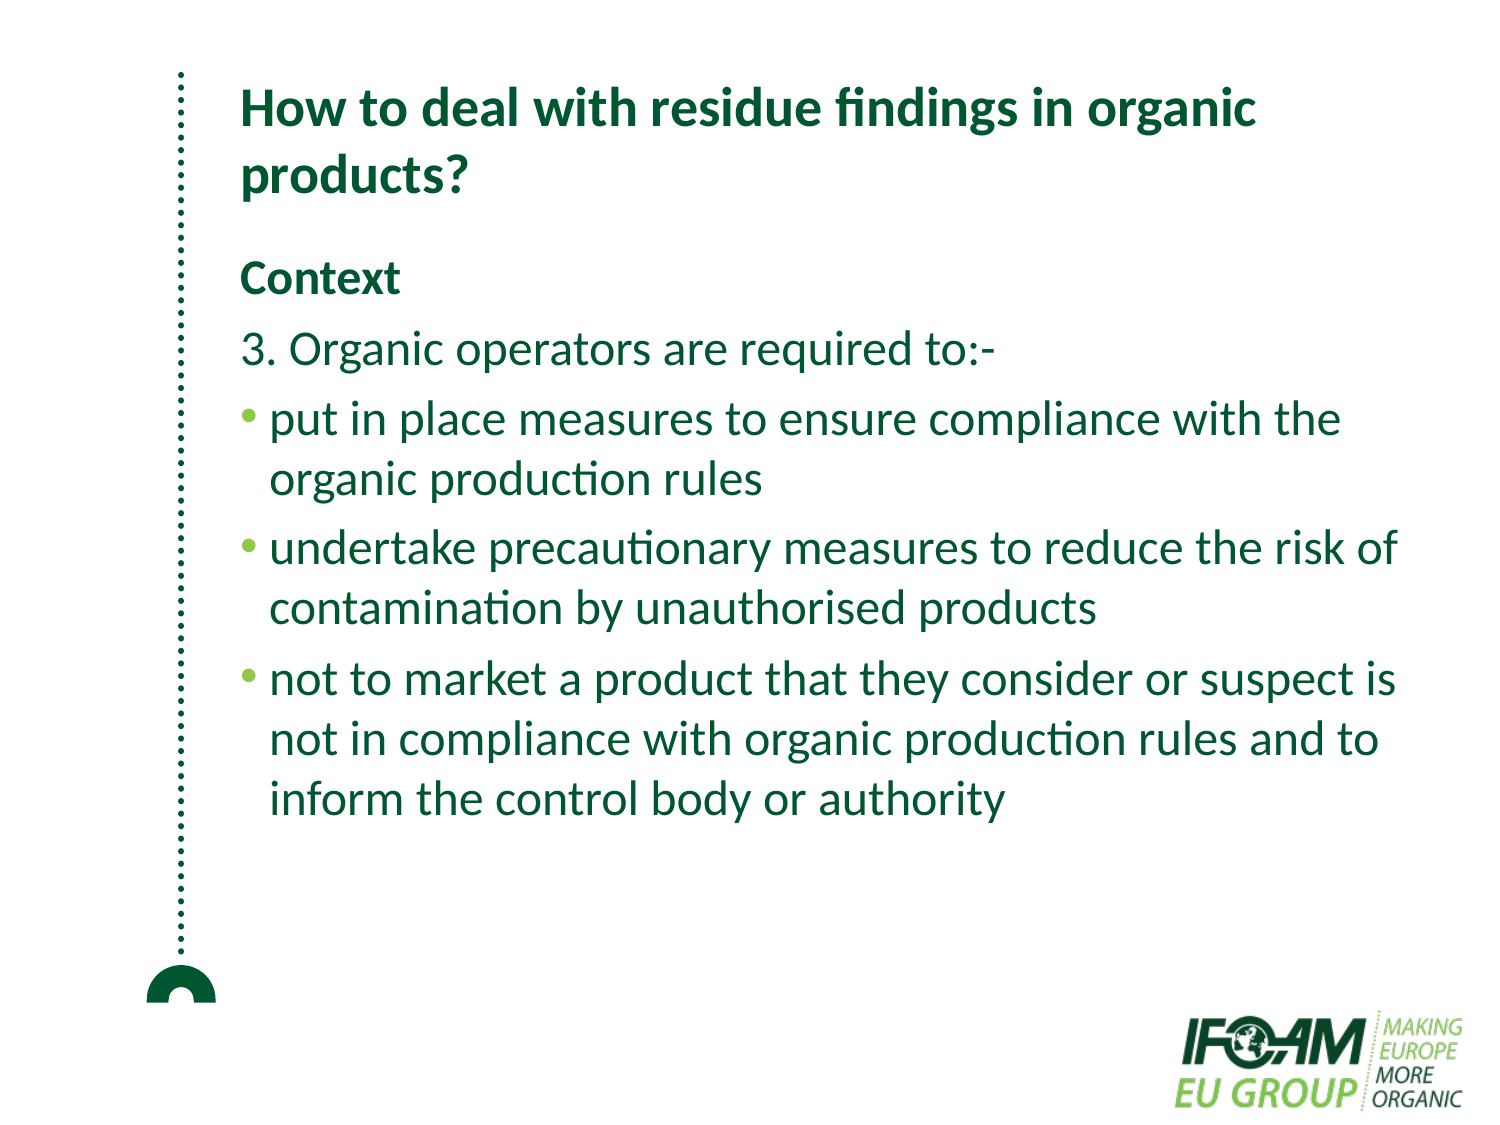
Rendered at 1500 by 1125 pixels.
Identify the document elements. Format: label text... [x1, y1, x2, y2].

text_box [249, 87, 1450, 238]
list Context 3. Organic operators are required to:- put in place measures to ensure compliance with the organic production rules undertake precautionary measures to reduce the risk of contamination by unauthorised products not to market a product that they consider or suspect is not in compliance with organic production rules and to inform the control body or authority [225, 237, 1425, 1000]
title How to deal with residue findings in organic products? [225, 62, 1425, 213]
